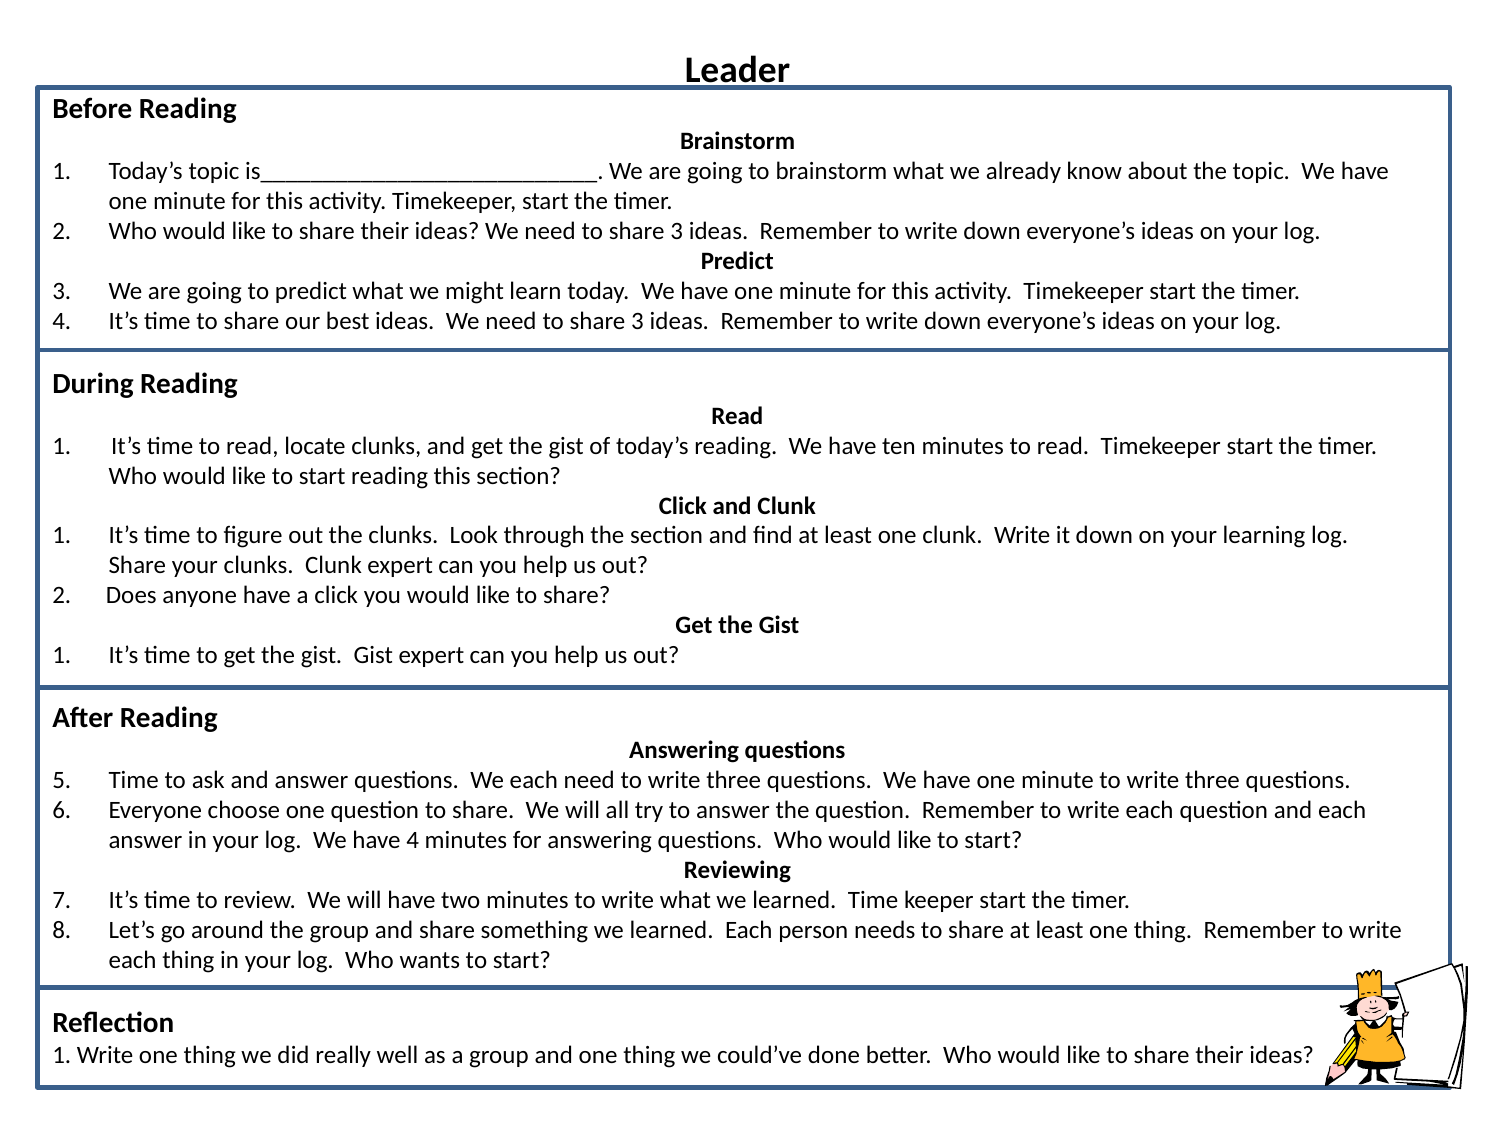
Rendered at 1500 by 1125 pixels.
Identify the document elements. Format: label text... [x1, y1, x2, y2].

text_box [35, 985, 1319, 1090]
text_box Leader Before Reading Brainstorm Today’s topic is___________________________. We are going to brainstorm what we already know about the topic. We have one minute for this activity. Timekeeper, start the timer. Who would like to share their ideas? We need to share 3 ideas. Remember to write down everyone’s ideas on your log. Predict We are going to predict what we might learn today. We have one minute for this activity. Timekeeper start the timer. It’s time to share our best ideas. We need to share 3 ideas. Remember to write down everyone’s ideas on your log. During Reading Read 1. It’s time to read, locate clunks, and get the gist of today’s reading. We have ten minutes to read. Timekeeper start the timer. Who would like to start reading this section? Click and Clunk 1. It’s time to figure out the clunks. Look through the section and find at least one clunk. Write it down on your learning log. Share your clunks. Clunk expert can you help us out? 2. Does anyone have a click you would like to share? Get the Gist 1. It’s time to get the gist. Gist expert can you help us out? After Reading Answering questions Time to ask and answer questions. We each need to write three questions. We have one minute to write three questions. Everyone choose one question to share. We will all try to answer the question. Remember to write each question and each answer in your log. We have 4 minutes for answering questions. Who would like to start? Reviewing It’s time to review. We will have two minutes to write what we learned. Time keeper start the timer. Let’s go around the group and share something we learned. Each person needs to share at least one thing. Remember to write each thing in your log. Who wants to start? Reflection 1. Write one thing we did really well as a group and one thing we could’ve done better. Who would like to share their ideas? [37, 37, 1438, 85]
text_box [35, 348, 1452, 685]
picture [1324, 962, 1470, 1091]
text_box [35, 85, 1452, 348]
text_box [35, 685, 1452, 985]
